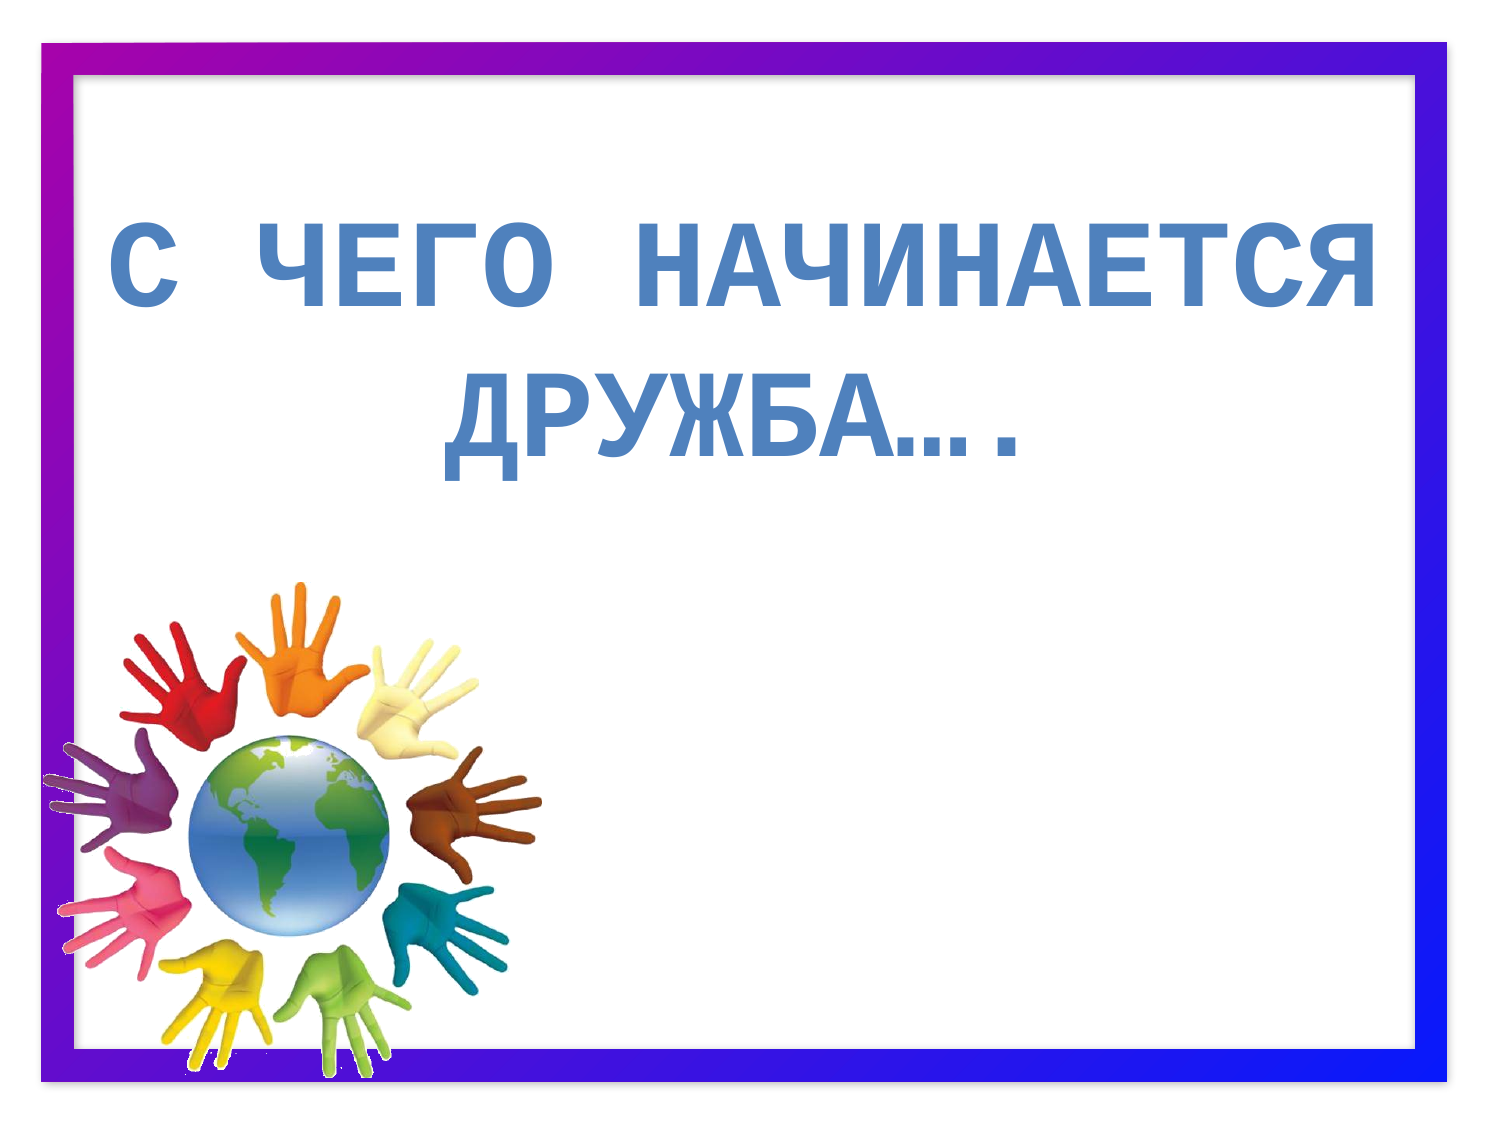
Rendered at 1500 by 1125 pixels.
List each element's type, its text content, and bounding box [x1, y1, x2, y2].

picture [43, 582, 542, 1078]
title С чего начинается дружба…. [76, 65, 1412, 598]
